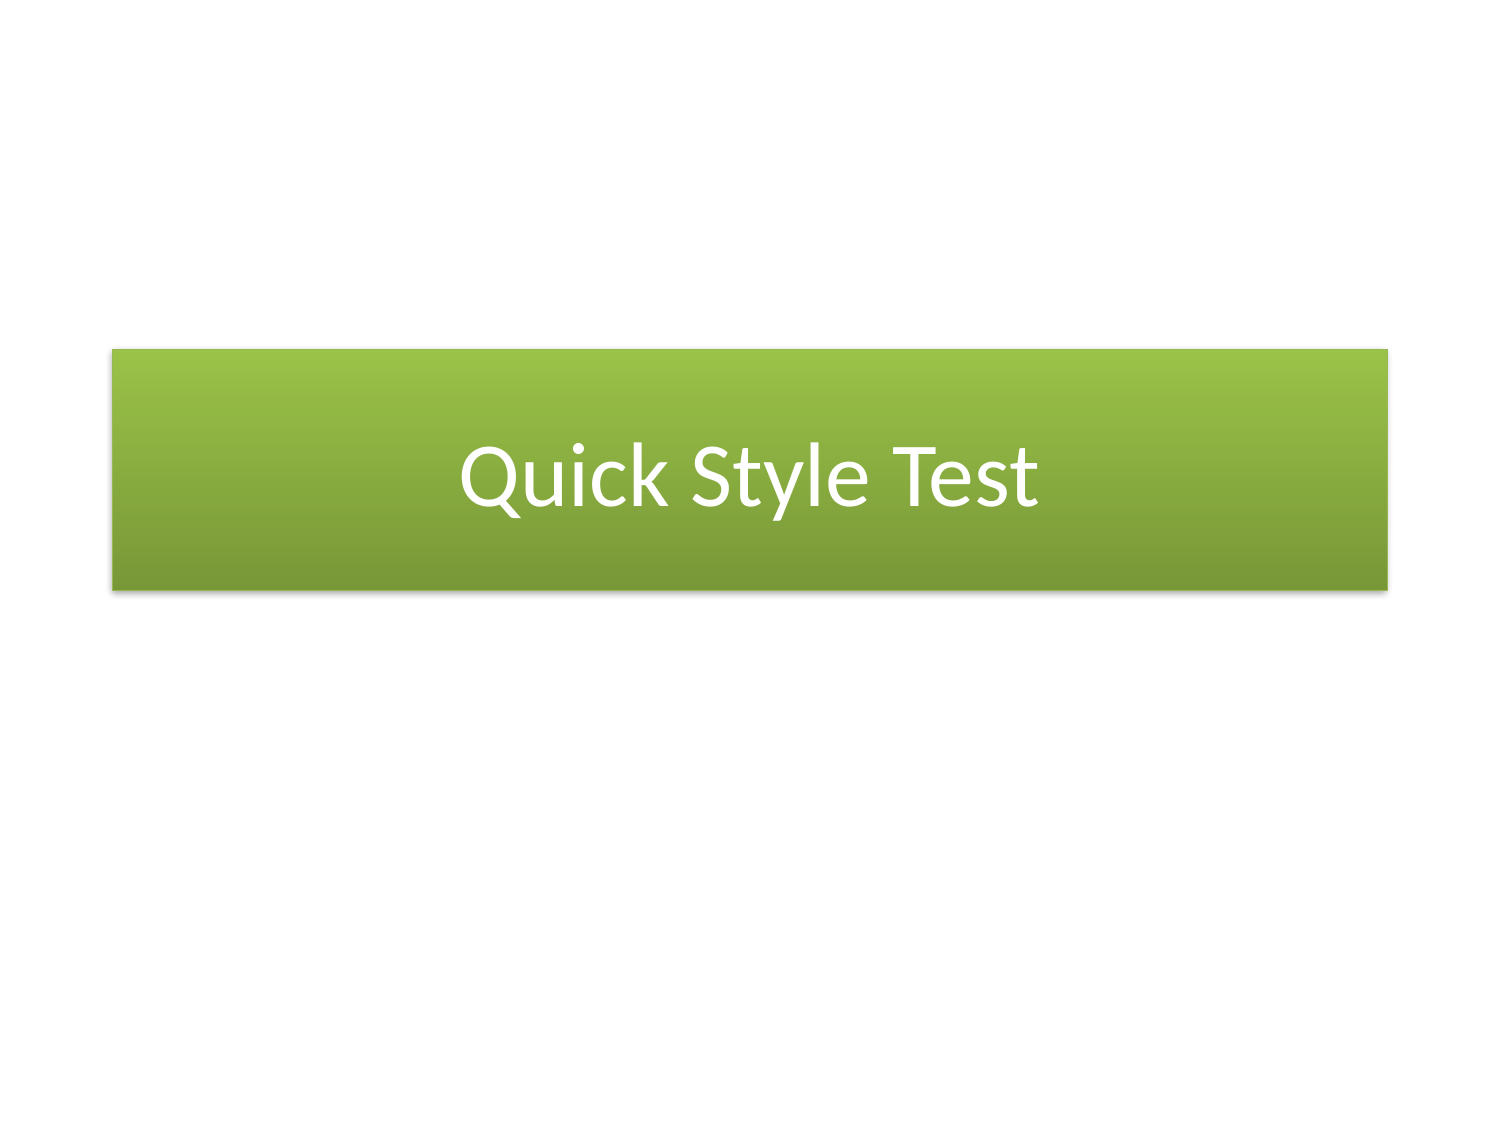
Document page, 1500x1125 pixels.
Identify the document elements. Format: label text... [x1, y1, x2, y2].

title Quick Style Test [112, 349, 1388, 591]
